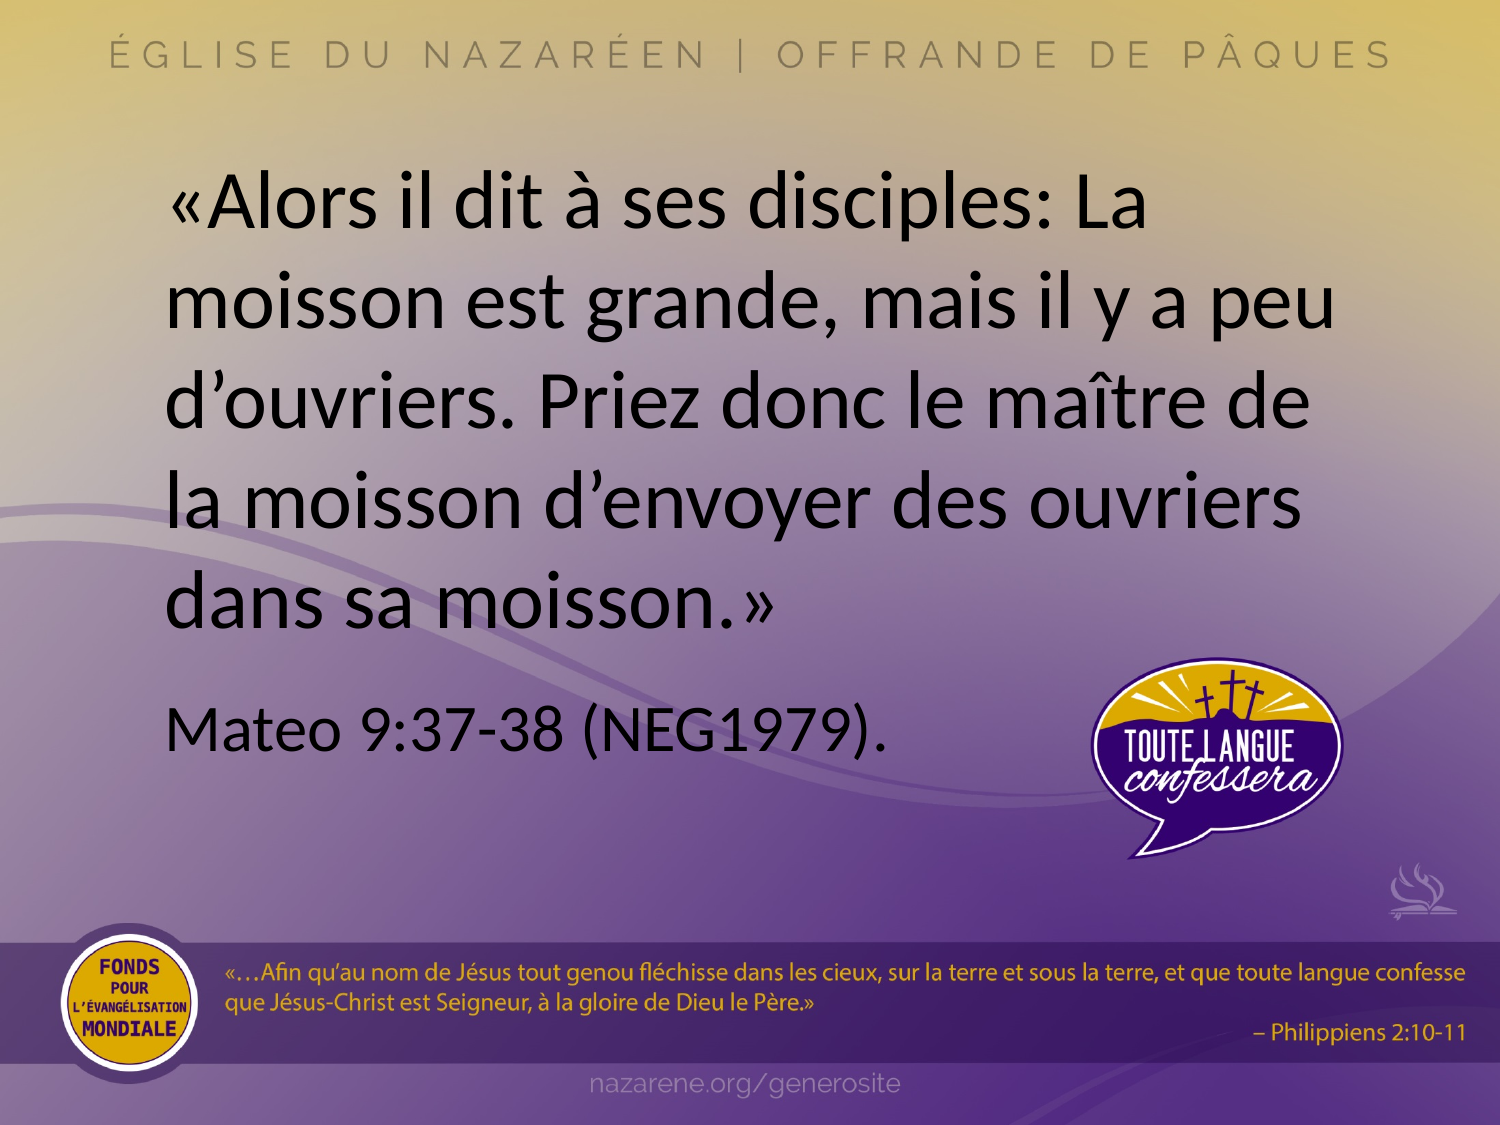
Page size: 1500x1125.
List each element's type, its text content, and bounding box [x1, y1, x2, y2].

picture [0, 0, 1500, 1125]
text_box «Alors il dit à ses disciples: La moisson est grande, mais il y a peu d’ouvriers. Priez donc le maître de la moisson d’envoyer des ouvriers dans sa moisson.» Mateo 9:37-38 (NEG1979). [150, 137, 1388, 772]
